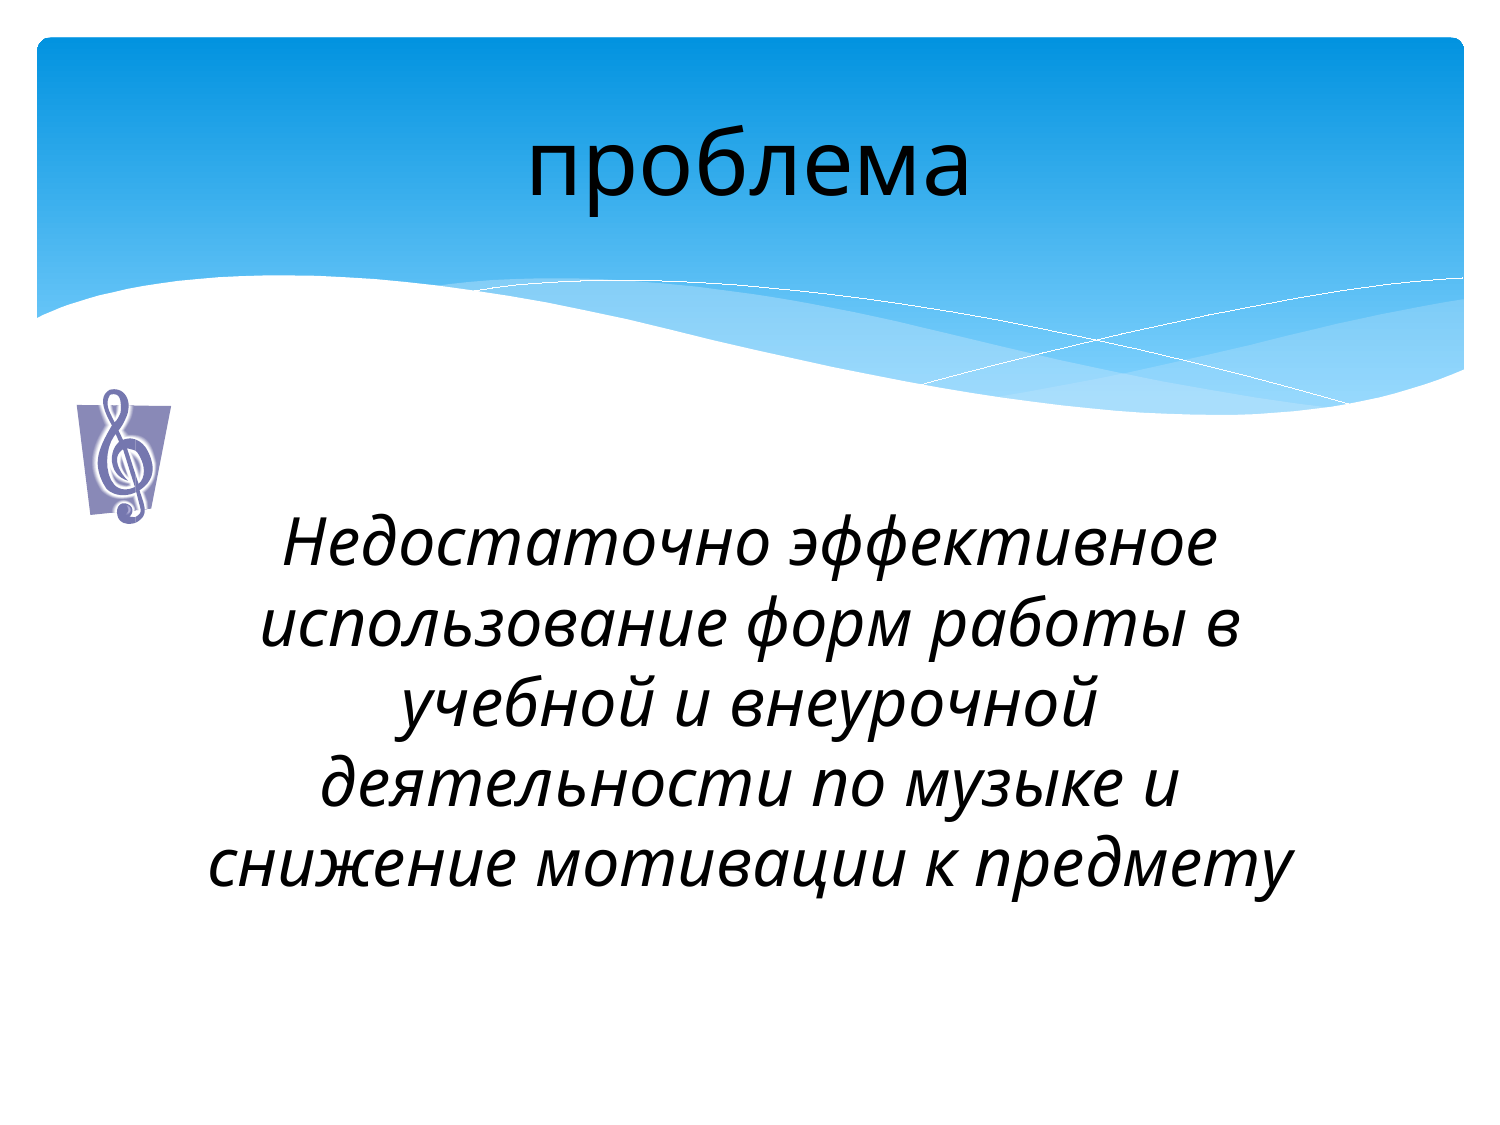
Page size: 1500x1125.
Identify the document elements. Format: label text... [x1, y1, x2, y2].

title проблема [75, 55, 1425, 261]
picture [76, 388, 172, 525]
list Недостаточно эффективное использование форм работы в учебной и внеурочной деятельности по музыке и снижение мотивации к предмету [143, 491, 1359, 1005]
